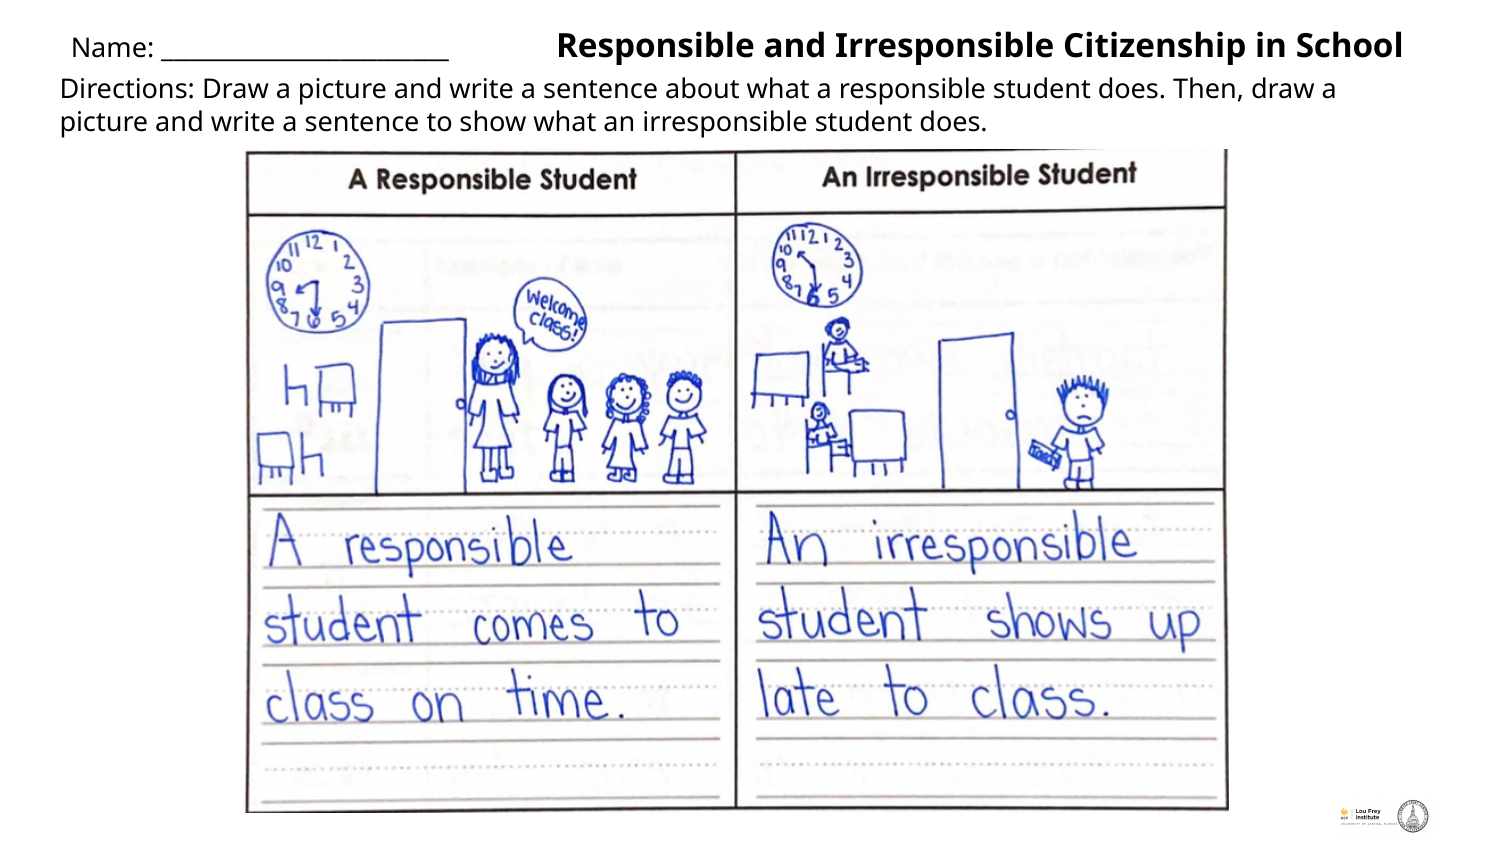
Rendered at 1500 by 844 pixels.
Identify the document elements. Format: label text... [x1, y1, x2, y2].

picture [1319, 788, 1436, 836]
text_box Directions: Draw a picture and write a sentence about what a responsible student does. Then, draw a picture and write a sentence to show what an irresponsible student does. [47, 58, 1427, 149]
text_box Responsible and Irresponsible Citizenship in School [526, 8, 1435, 79]
text_box Name: ________________________ [58, 17, 526, 58]
picture [244, 149, 1229, 814]
